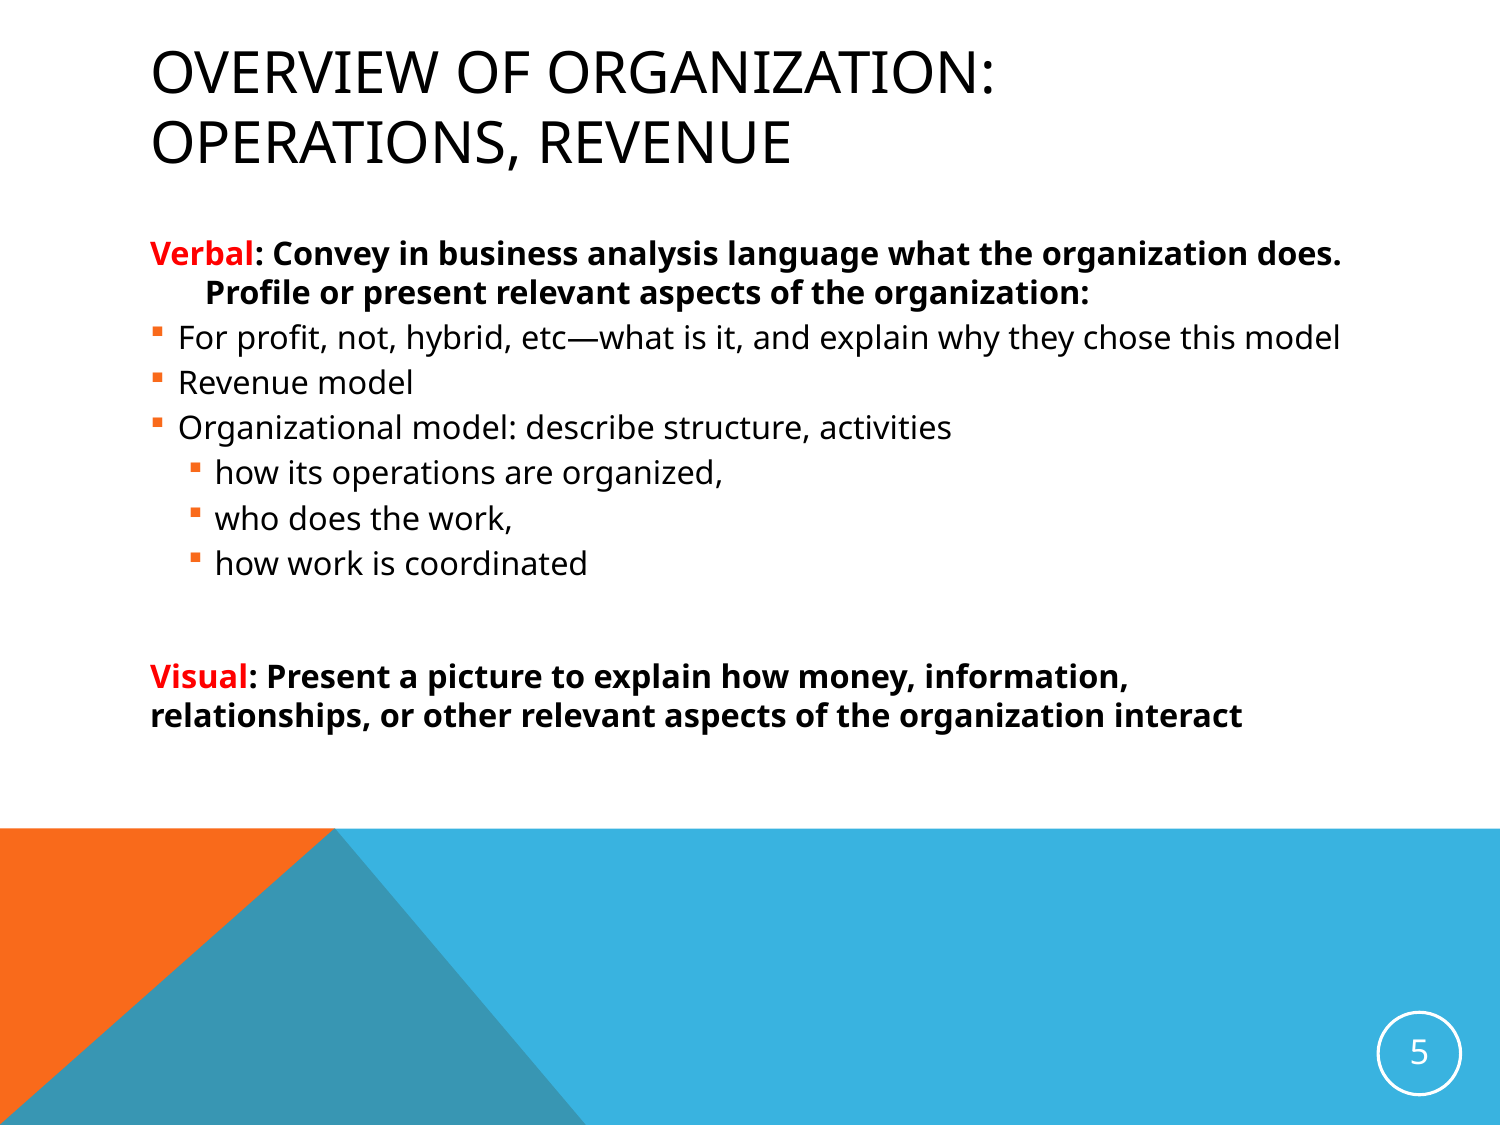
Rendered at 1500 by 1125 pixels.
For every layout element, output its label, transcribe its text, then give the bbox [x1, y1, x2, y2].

title Overview of organization: operations, revenue [135, 60, 1369, 150]
slide_number 5 [1376, 1010, 1463, 1097]
list Verbal: Convey in business analysis language what the organization does. Profile or present relevant aspects of the organization: For profit, not, hybrid, etc—what is it, and explain why they chose this model Revenue model Organizational model: describe structure, activities how its operations are organized, who does the work, how work is coordinated Visual: Present a picture to explain how money, information, relationships, or other relevant aspects of the organization interact [135, 225, 1369, 813]
